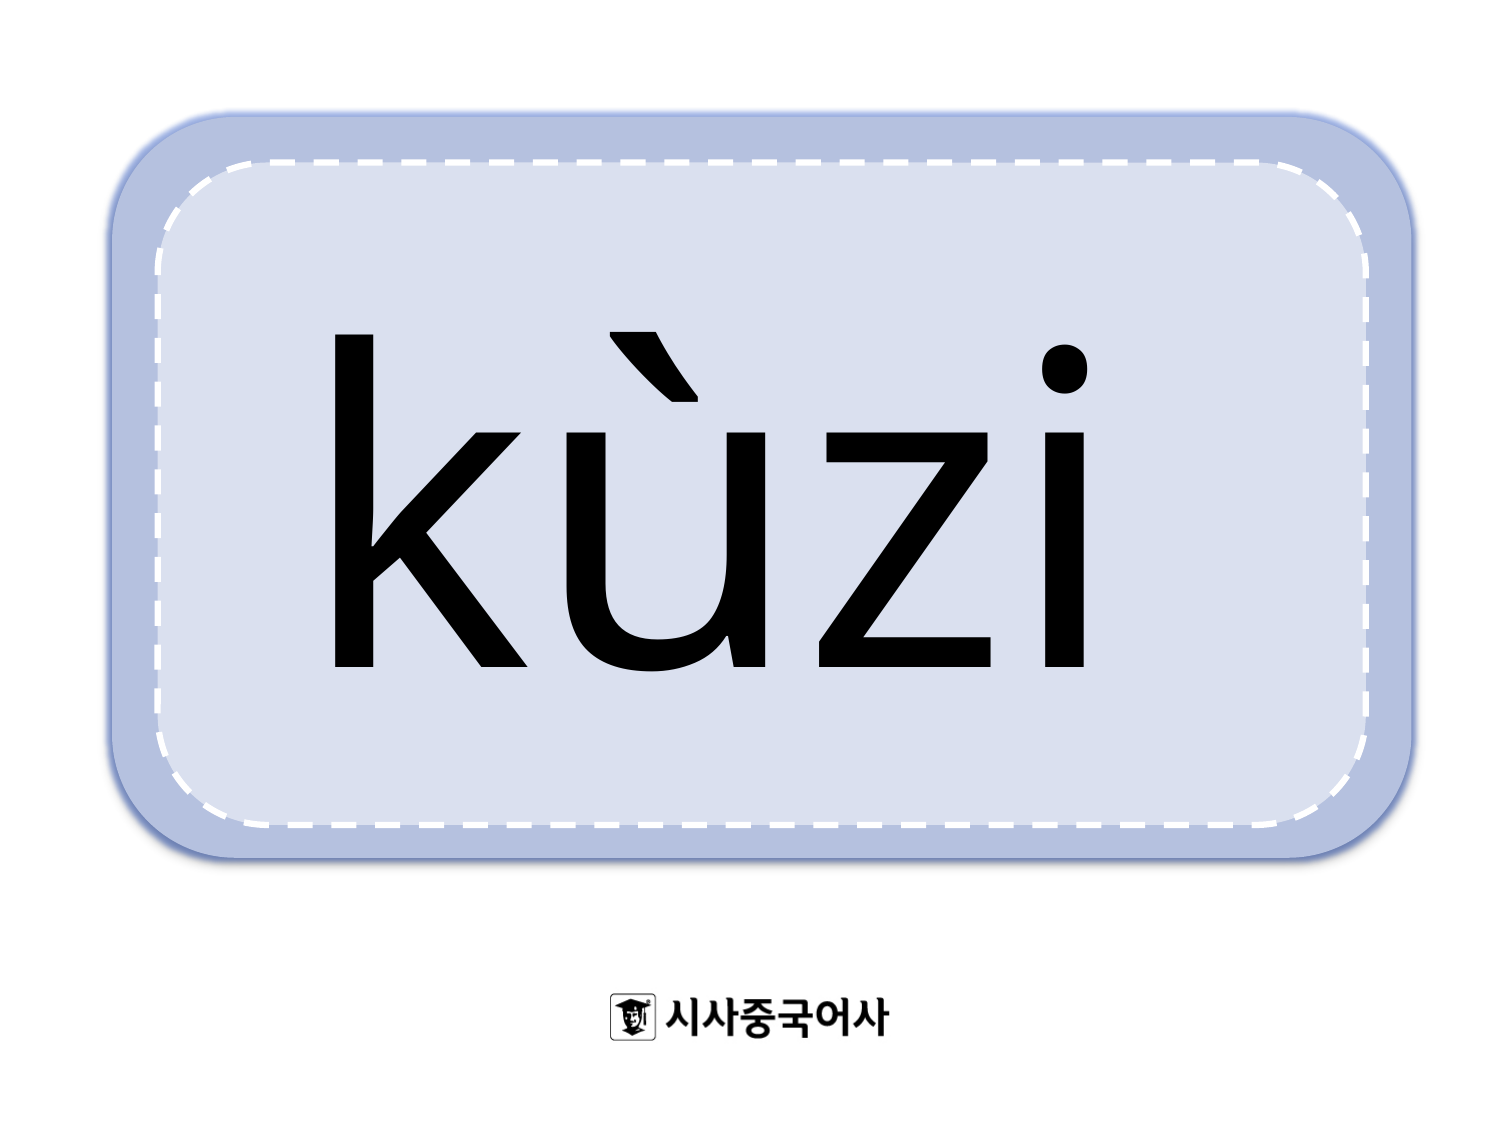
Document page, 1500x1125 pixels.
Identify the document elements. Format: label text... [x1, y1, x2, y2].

text_box kùzi [162, 160, 1371, 824]
picture [602, 987, 898, 1047]
